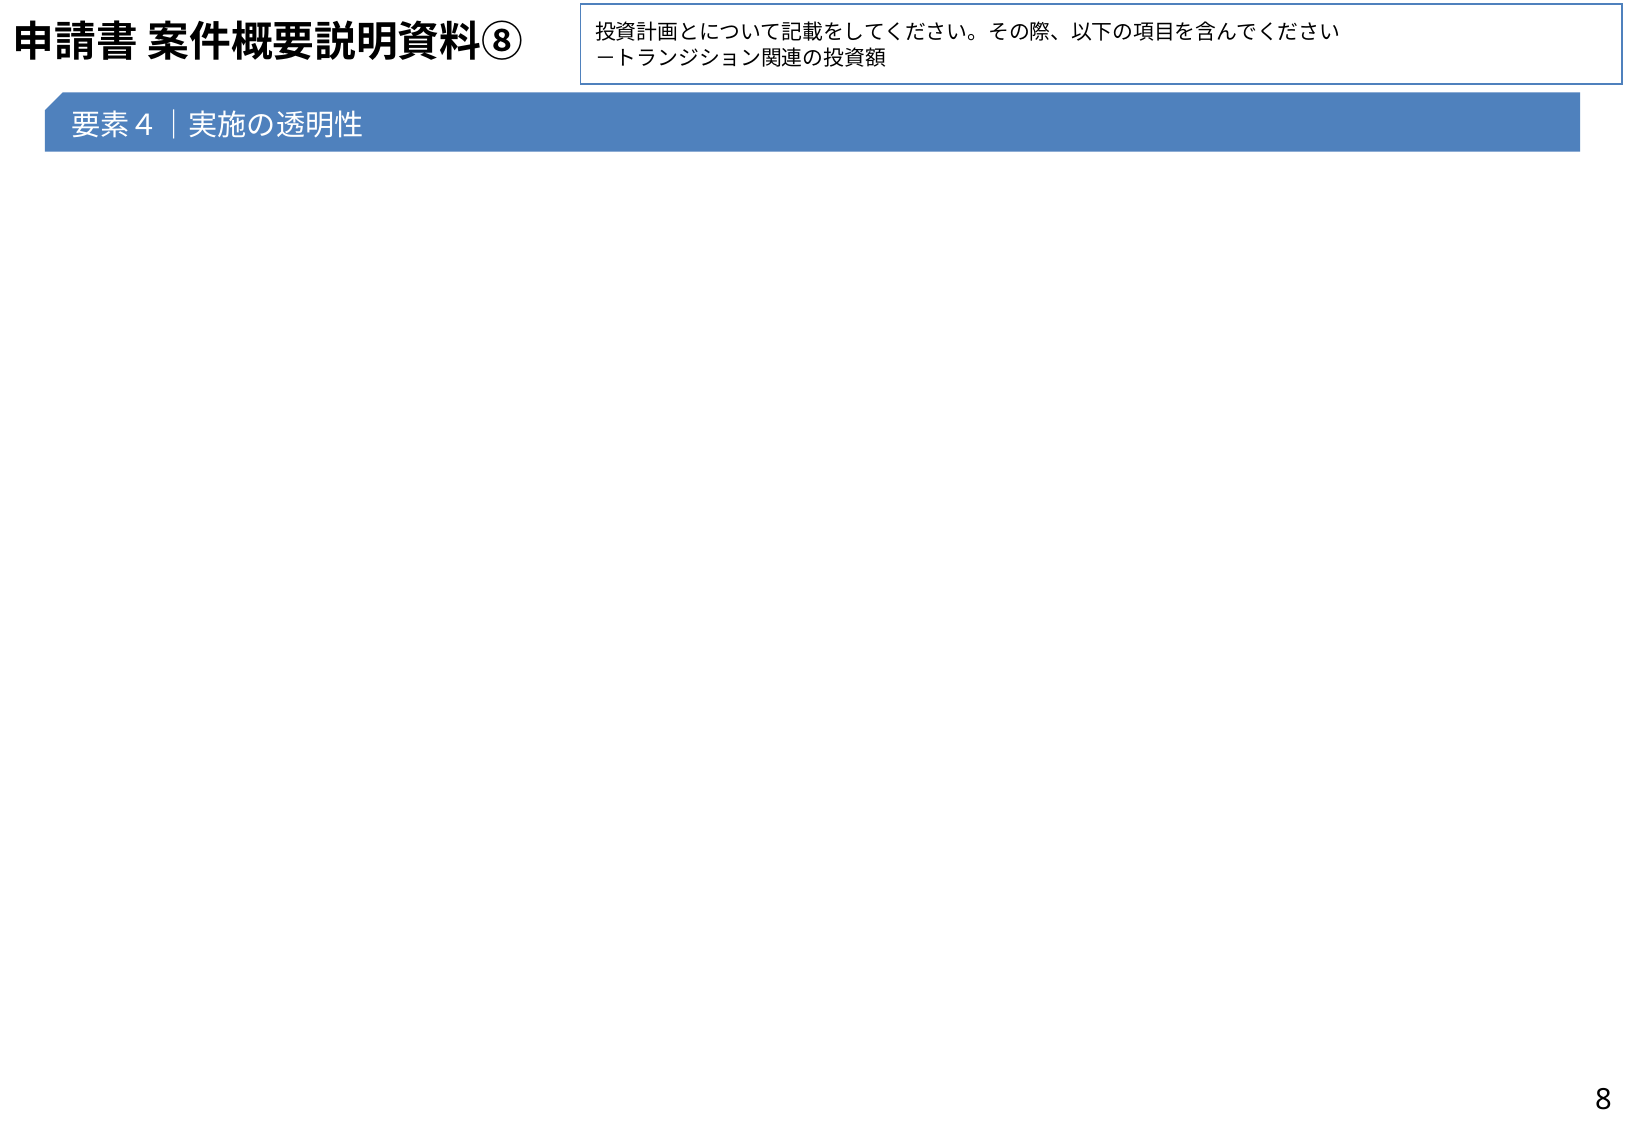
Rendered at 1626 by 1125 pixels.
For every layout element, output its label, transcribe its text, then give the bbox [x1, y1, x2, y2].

slide_number 8 [1247, 1070, 1625, 1125]
title 申請書 案件概要説明資料⑧ [0, 7, 580, 73]
text_box 要素４｜実施の透明性 [44, 92, 1581, 152]
text_box 投資計画とについて記載をしてください。その際、以下の項目を含んでください －トランジション関連の投資額 [580, 4, 1623, 84]
